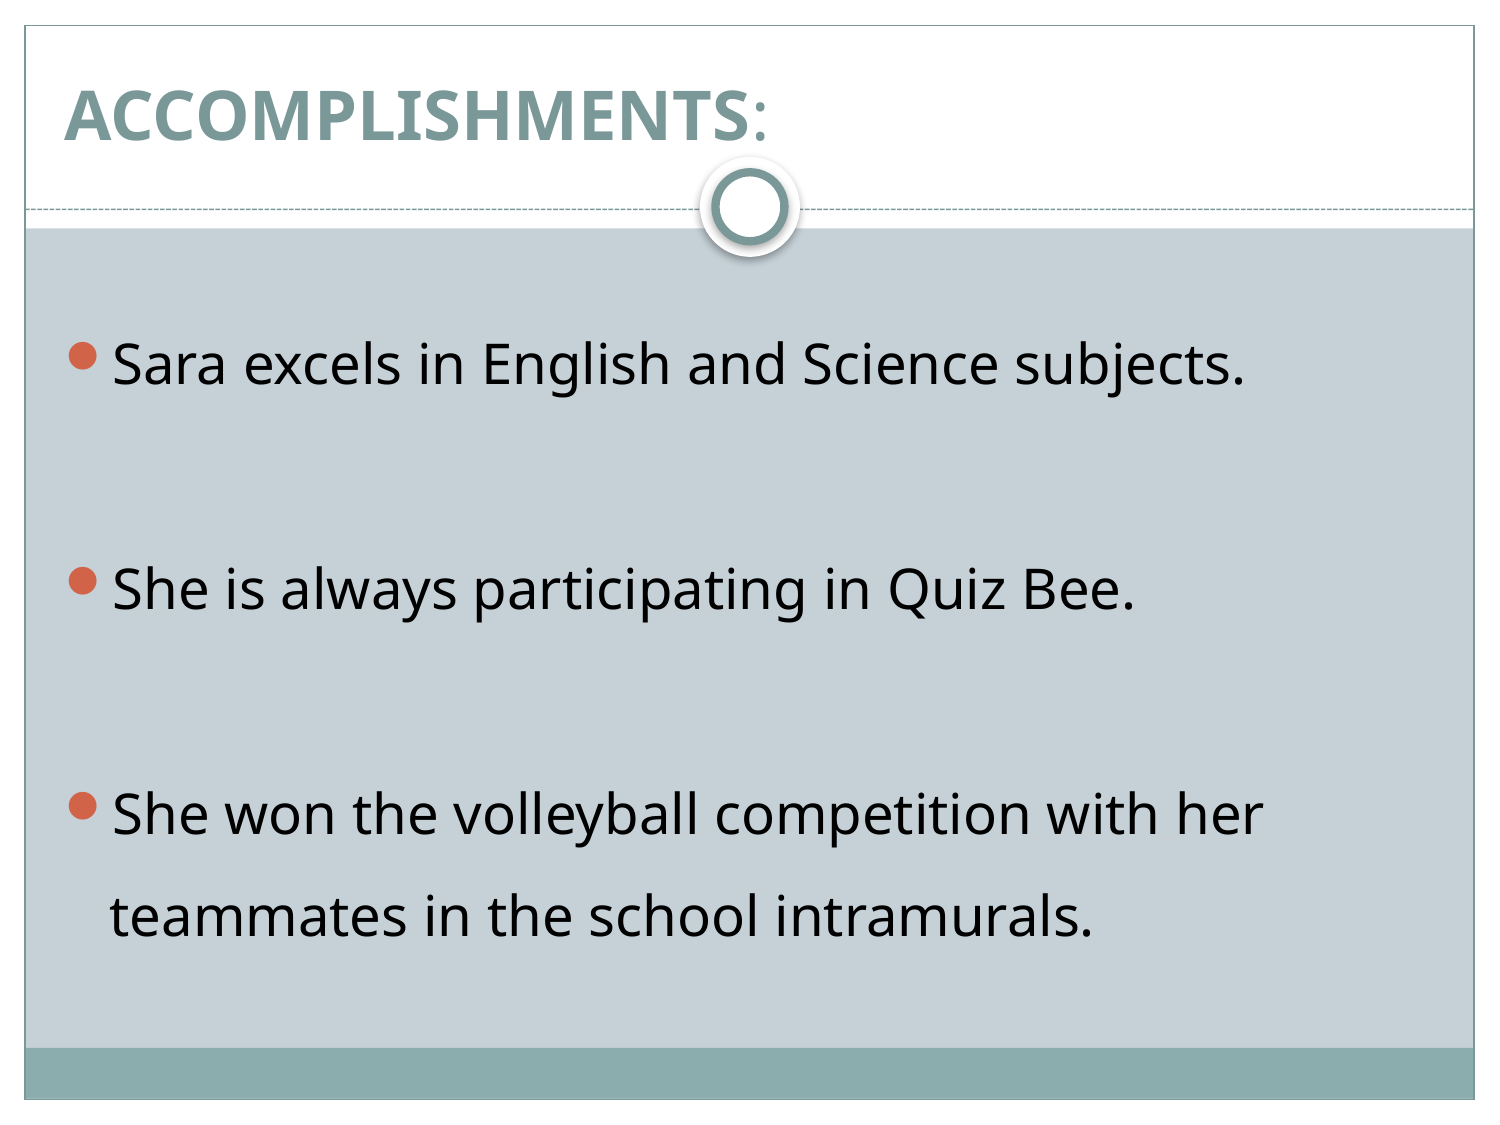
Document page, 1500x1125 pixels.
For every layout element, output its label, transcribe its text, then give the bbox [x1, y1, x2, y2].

list Sara excels in English and Science subjects. She is always participating in Quiz Bee. She won the volleyball competition with her teammates in the school intramurals. [50, 287, 1445, 1038]
title ACCOMPLISHMENTS: [49, 37, 1450, 162]
